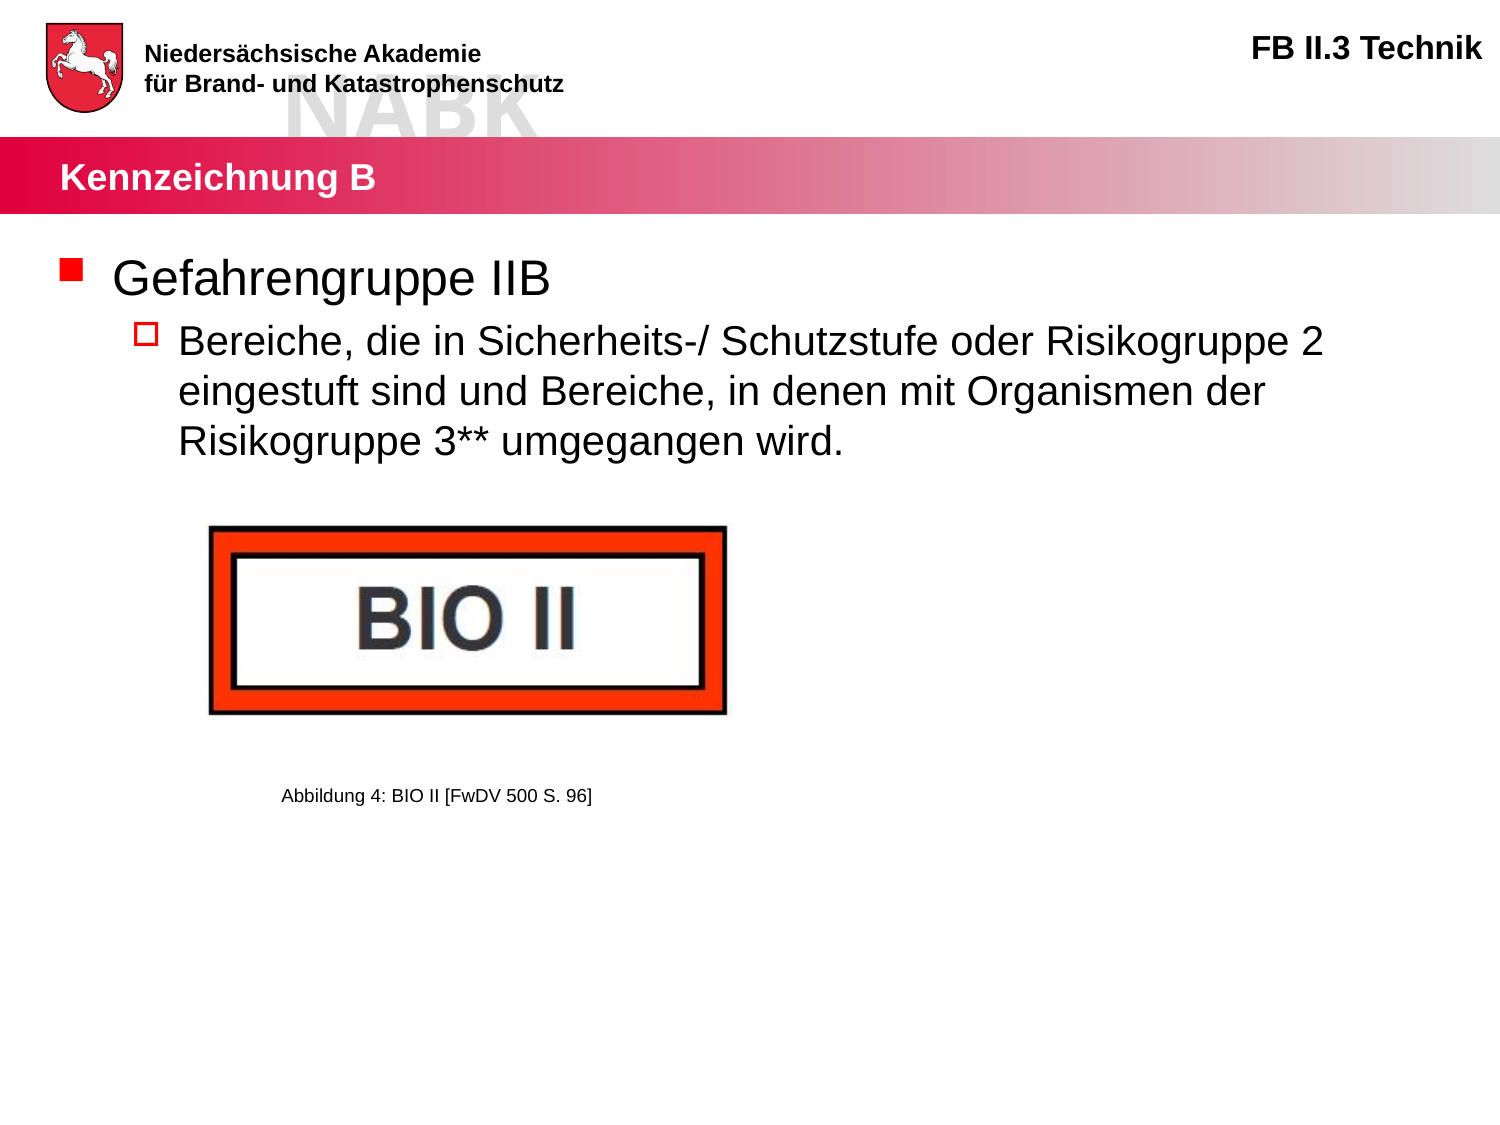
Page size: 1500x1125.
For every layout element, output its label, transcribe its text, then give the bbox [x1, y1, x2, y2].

picture [206, 523, 732, 720]
list Gefahrengruppe IIB Bereiche, die in Sicherheits-/ Schutzstufe oder Risikogruppe 2 eingestuft sind und Bereiche, in denen mit Organismen der Risikogruppe 3** umgegangen wird. Abbildung 4: BIO II [FwDV 500 S. 96] [41, 237, 1459, 1006]
picture [45, 22, 124, 114]
